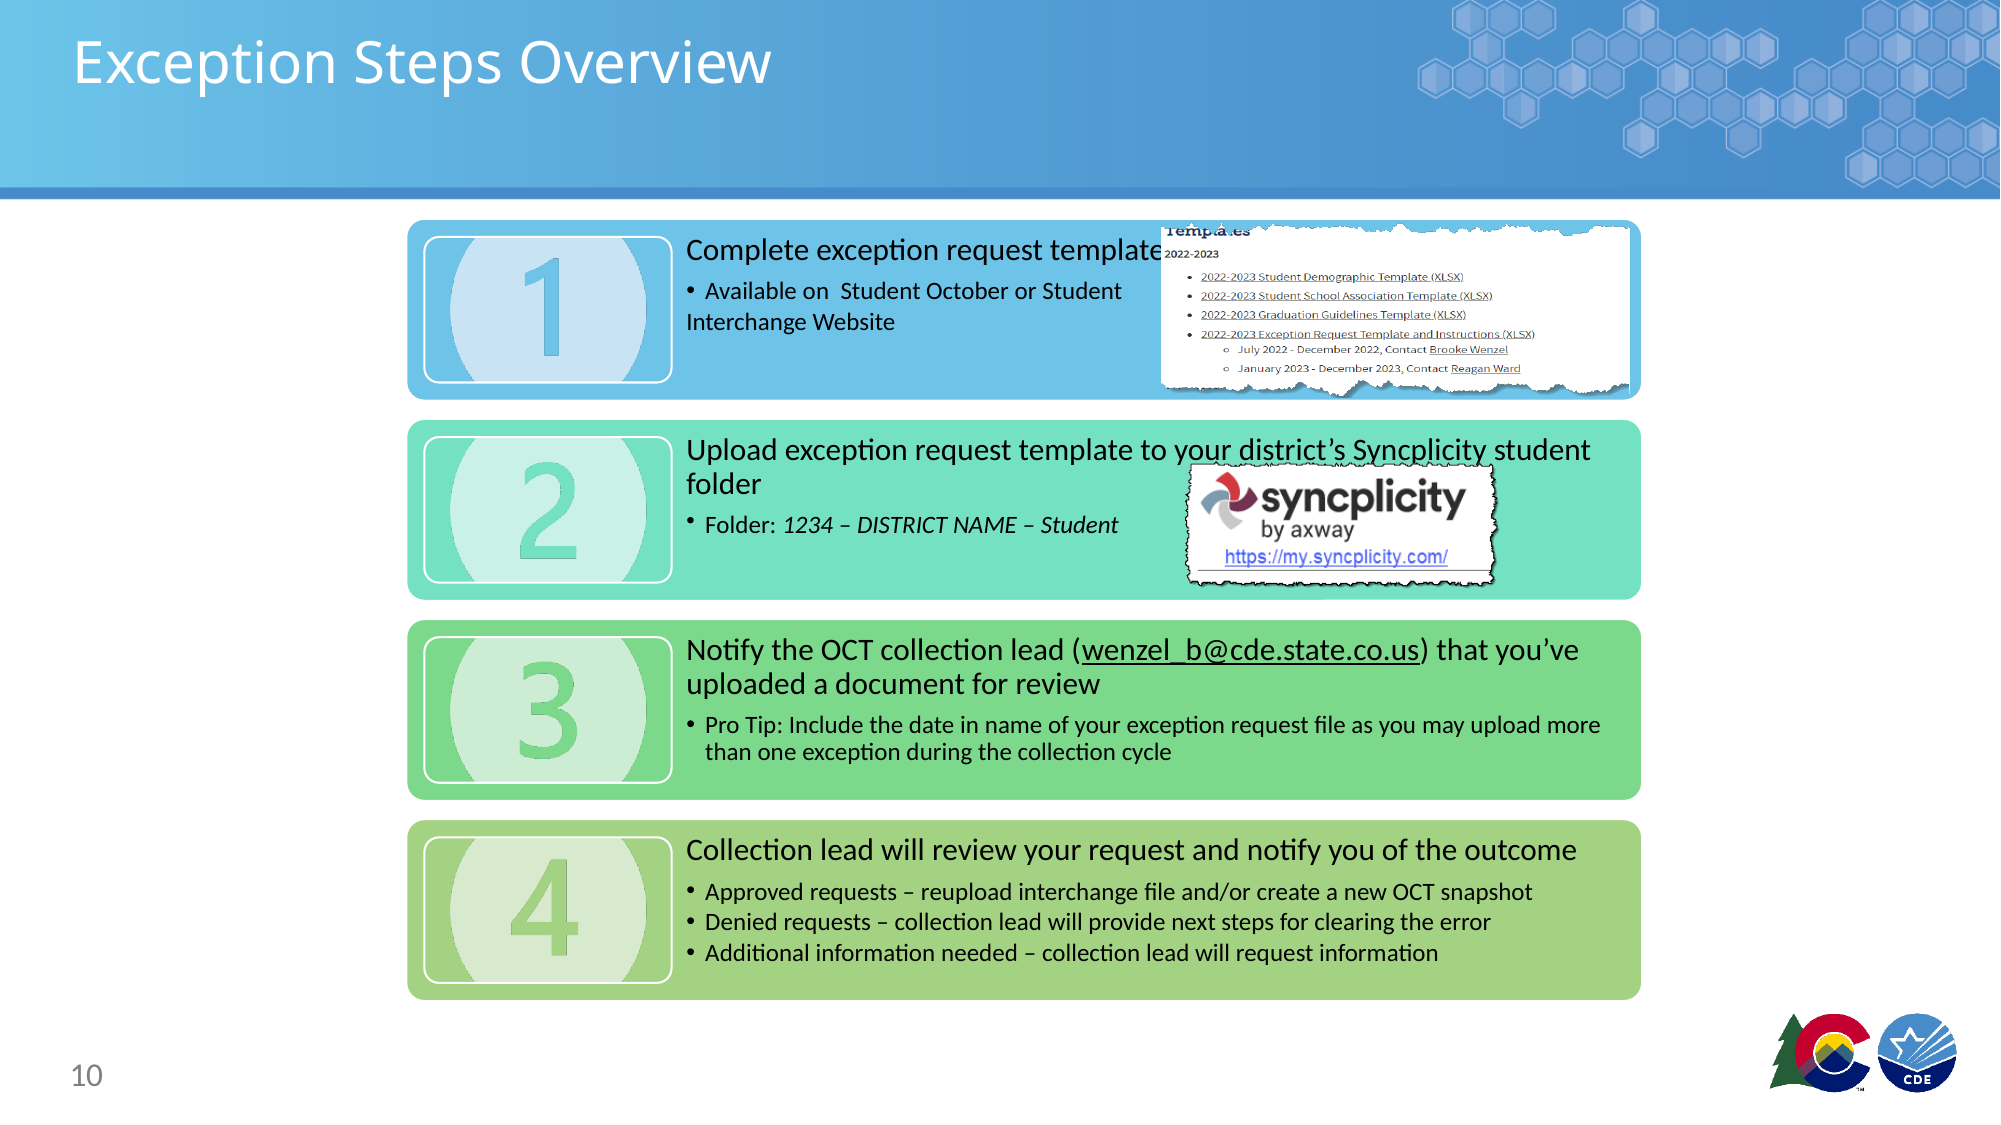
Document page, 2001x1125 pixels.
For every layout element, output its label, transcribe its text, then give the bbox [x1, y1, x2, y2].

title Exception Steps Overview [72, 33, 1396, 182]
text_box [406, 218, 1643, 1002]
picture [0, 0, 2000, 200]
picture [1161, 218, 1630, 398]
picture [1768, 1012, 1957, 1093]
picture [1185, 458, 1504, 596]
slide_number 10 [54, 1042, 505, 1103]
